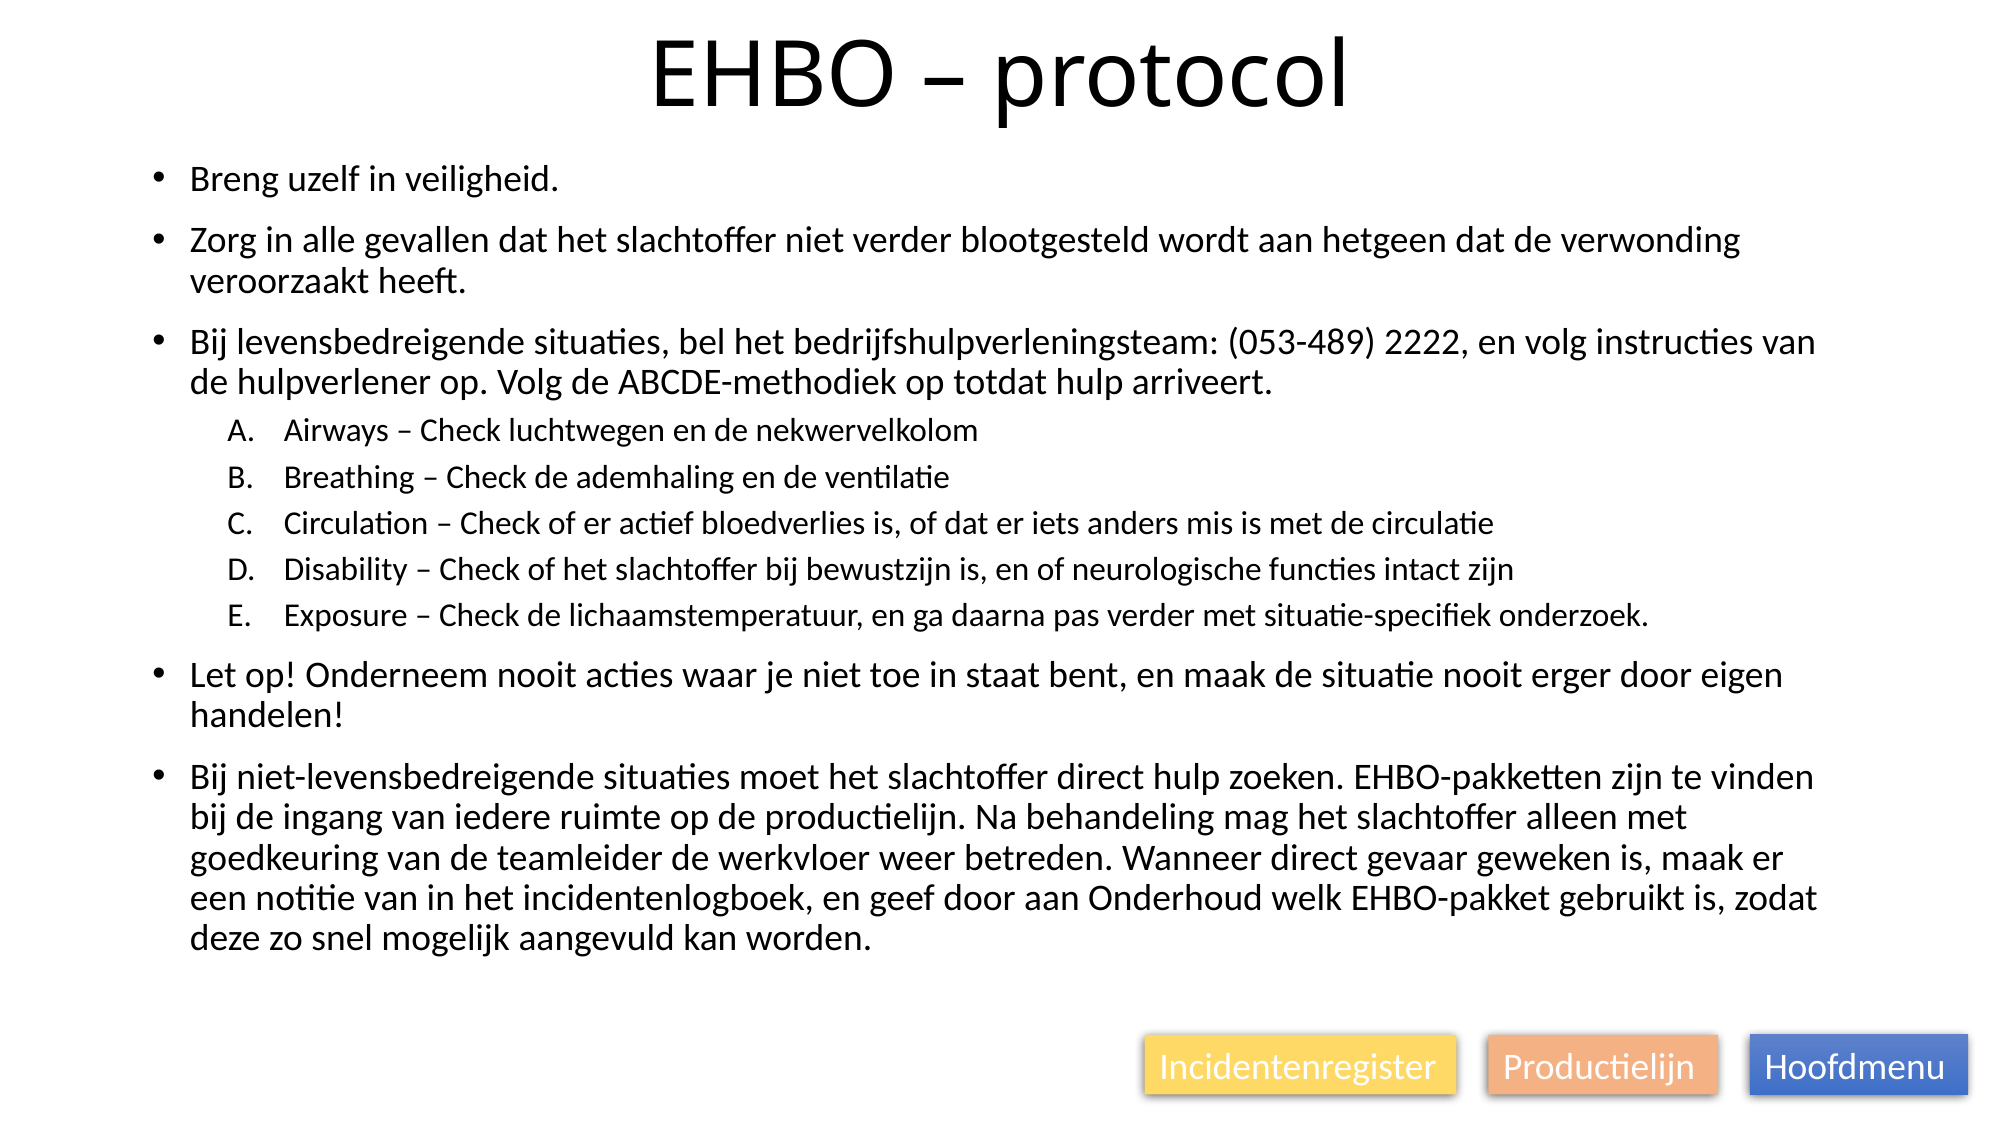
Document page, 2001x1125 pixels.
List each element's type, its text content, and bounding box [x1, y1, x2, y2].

text_box Hoofdmenu [1749, 1034, 1969, 1095]
list Breng uzelf in veiligheid. Zorg in alle gevallen dat het slachtoffer niet verder blootgesteld wordt aan hetgeen dat de verwonding veroorzaakt heeft. Bij levensbedreigende situaties, bel het bedrijfshulpverleningsteam: (053-489) 2222, en volg instructies van de hulpverlener op. Volg de ABCDE-methodiek op totdat hulp arriveert. Airways – Check luchtwegen en de nekwervelkolom Breathing – Check de ademhaling en de ventilatie Circulation – Check of er actief bloedverlies is, of dat er iets anders mis is met de circulatie Disability – Check of het slachtoffer bij bewustzijn is, en of neurologische functies intact zijn Exposure – Check de lichaamstemperatuur, en ga daarna pas verder met situatie-specifiek onderzoek. Let op! Onderneem nooit acties waar je niet toe in staat bent, en maak de situatie nooit erger door eigen handelen! Bij niet-levensbedreigende situaties moet het slachtoffer direct hulp zoeken. EHBO-pakketten zijn te vinden bij de ingang van iedere ruimte op de productielijn. Na behandeling mag het slachtoffer alleen met goedkeuring van de teamleider de werkvloer weer betreden. Wanneer direct gevaar geweken is, maak er een notitie van in het incidentenlogboek, en geef door aan Onderhoud welk EHBO-pakket gebruikt is, zodat deze zo snel mogelijk aangevuld kan worden. [137, 152, 1863, 1014]
text_box Productielijn [1488, 1034, 1719, 1095]
title EHBO – protocol [137, 3, 1863, 152]
text_box Incidentenregister [1144, 1034, 1457, 1095]
